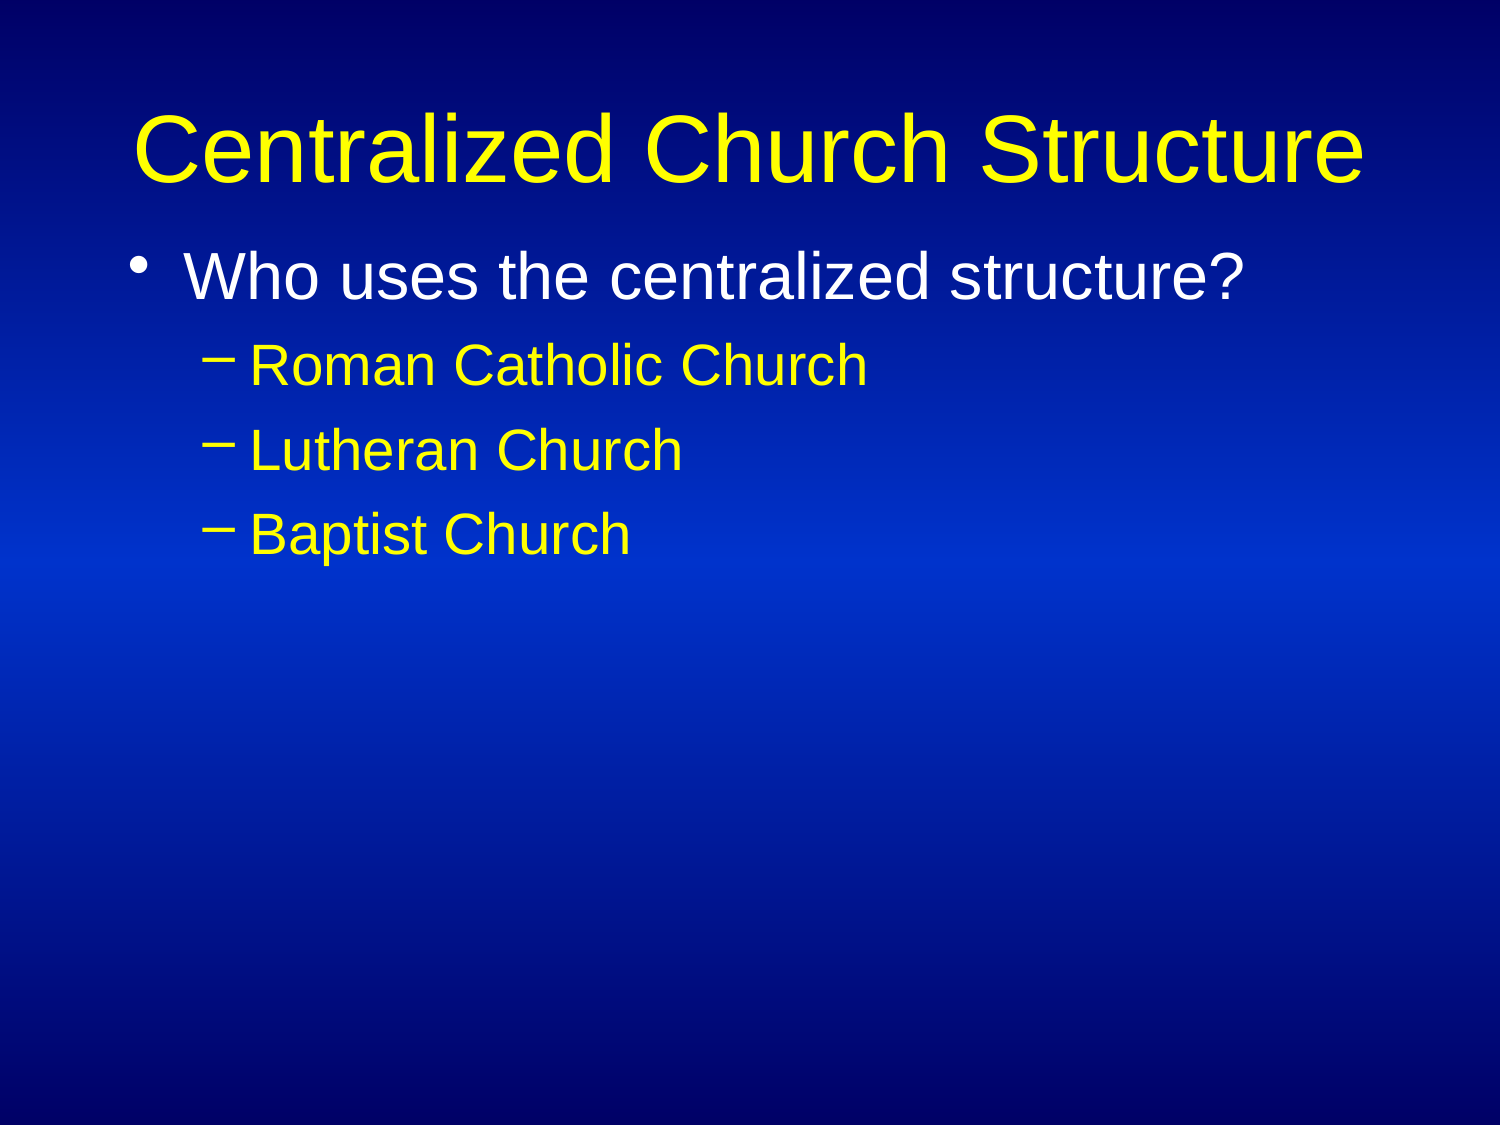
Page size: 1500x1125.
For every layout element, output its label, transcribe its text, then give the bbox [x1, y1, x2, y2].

title Centralized Church Structure [37, 50, 1463, 238]
list Who uses the centralized structure? Roman Catholic Church Lutheran Church Baptist Church [112, 224, 1463, 1050]
